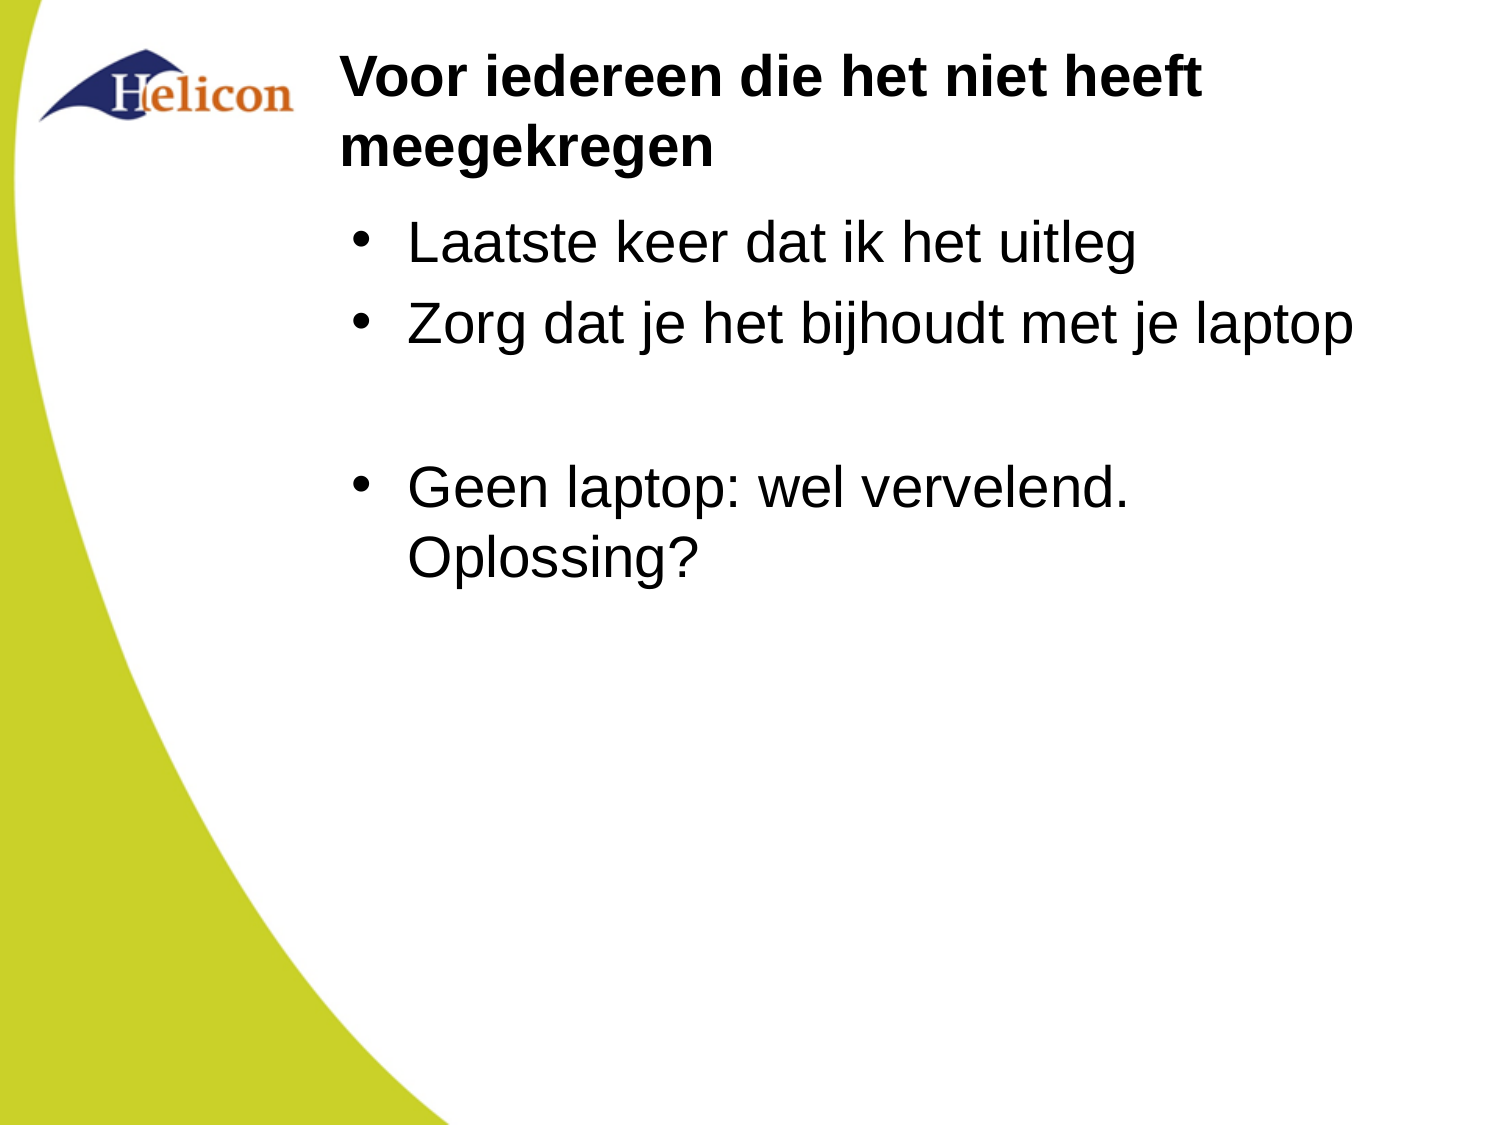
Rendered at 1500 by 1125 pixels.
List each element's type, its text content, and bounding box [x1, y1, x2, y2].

list Laatste keer dat ik het uitleg Zorg dat je het bijhoudt met je laptop Geen laptop: wel vervelend. Oplossing? [336, 196, 1425, 1005]
title Voor iedereen die het niet heeft meegekregen [324, 54, 1415, 161]
picture [0, 0, 1500, 1125]
